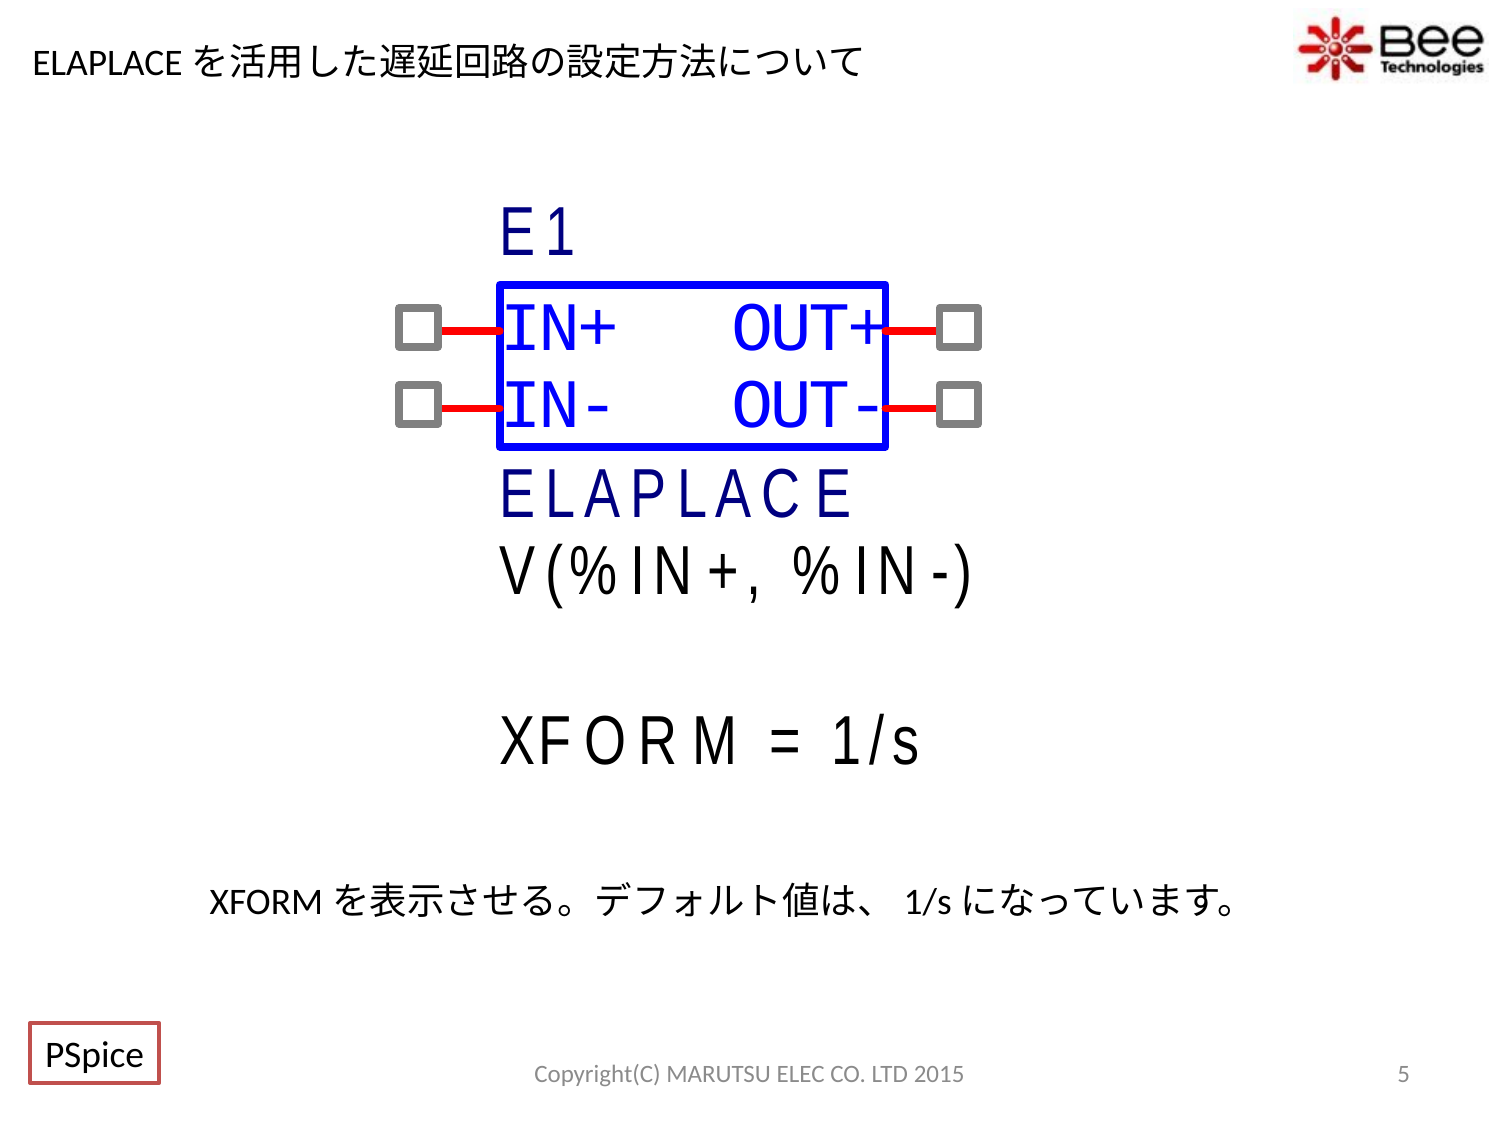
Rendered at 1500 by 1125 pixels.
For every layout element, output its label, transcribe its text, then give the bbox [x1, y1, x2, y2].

slide_number 5 [1074, 1042, 1425, 1103]
picture [1293, 8, 1489, 91]
picture [383, 184, 1002, 803]
text_box XFORMを表示させる。デフォルト値は、1/sになっています。 [194, 869, 1388, 930]
footer Copyright(C) MARUTSU ELEC CO. LTD 2015 [512, 1042, 988, 1103]
text_box ELAPLACEを活用した遅延回路の設定方法について [17, 30, 1034, 91]
text_box PSpice [28, 1021, 161, 1085]
